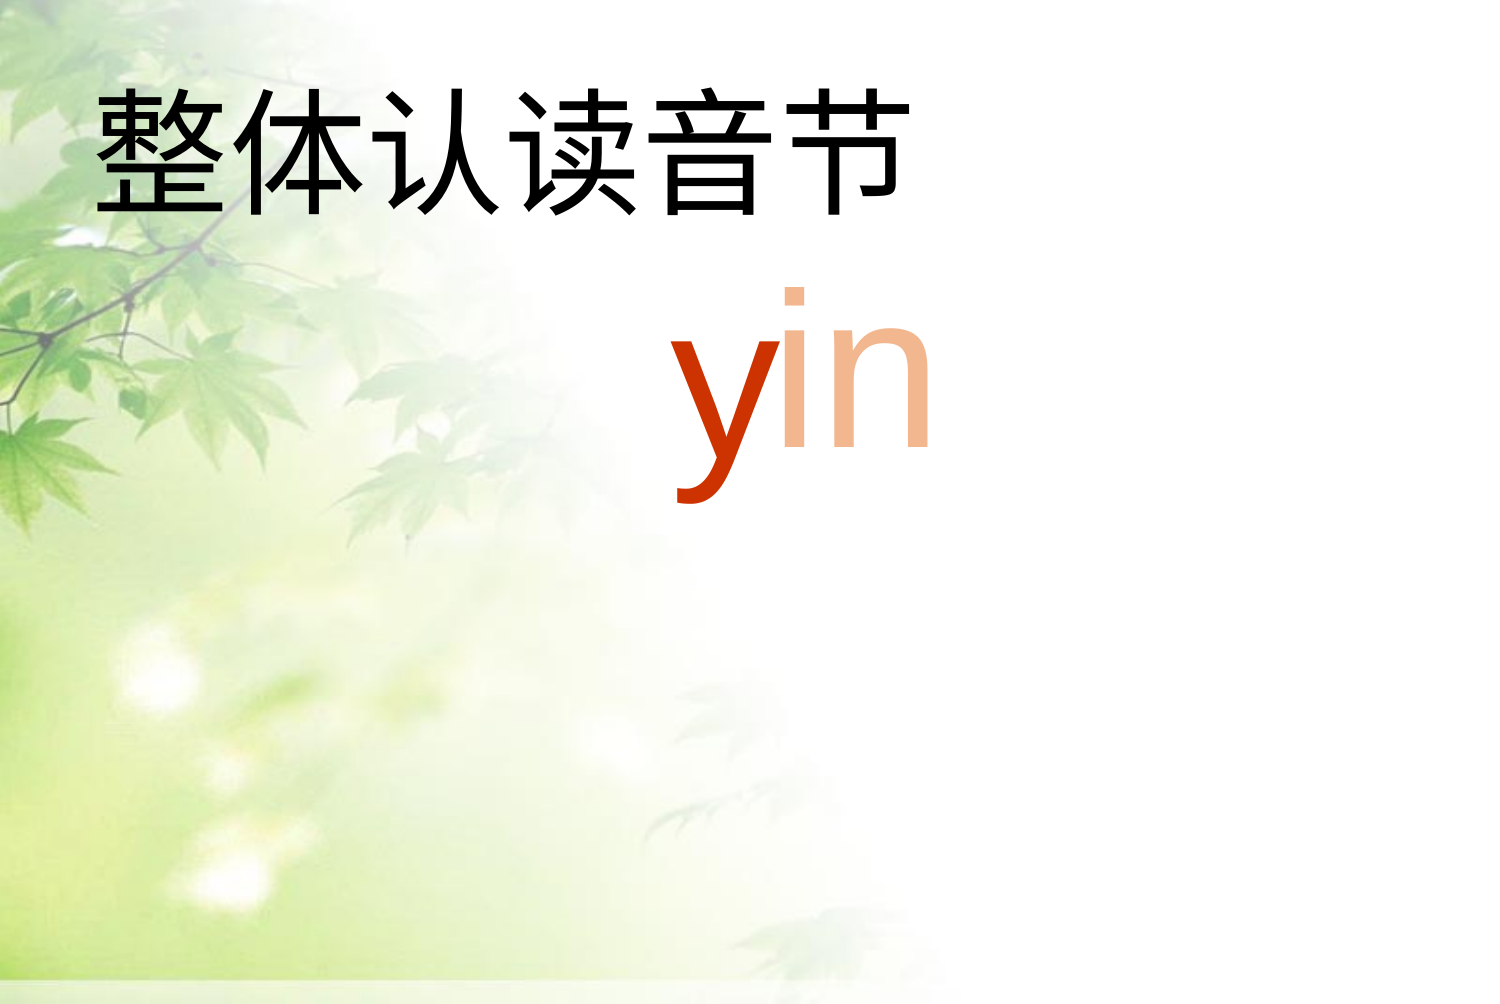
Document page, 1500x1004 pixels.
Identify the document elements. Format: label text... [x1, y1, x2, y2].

text_box 整体认读音节 [77, 59, 1495, 239]
list in [726, 248, 987, 515]
text_box y [655, 239, 927, 511]
picture [0, 0, 1500, 1004]
